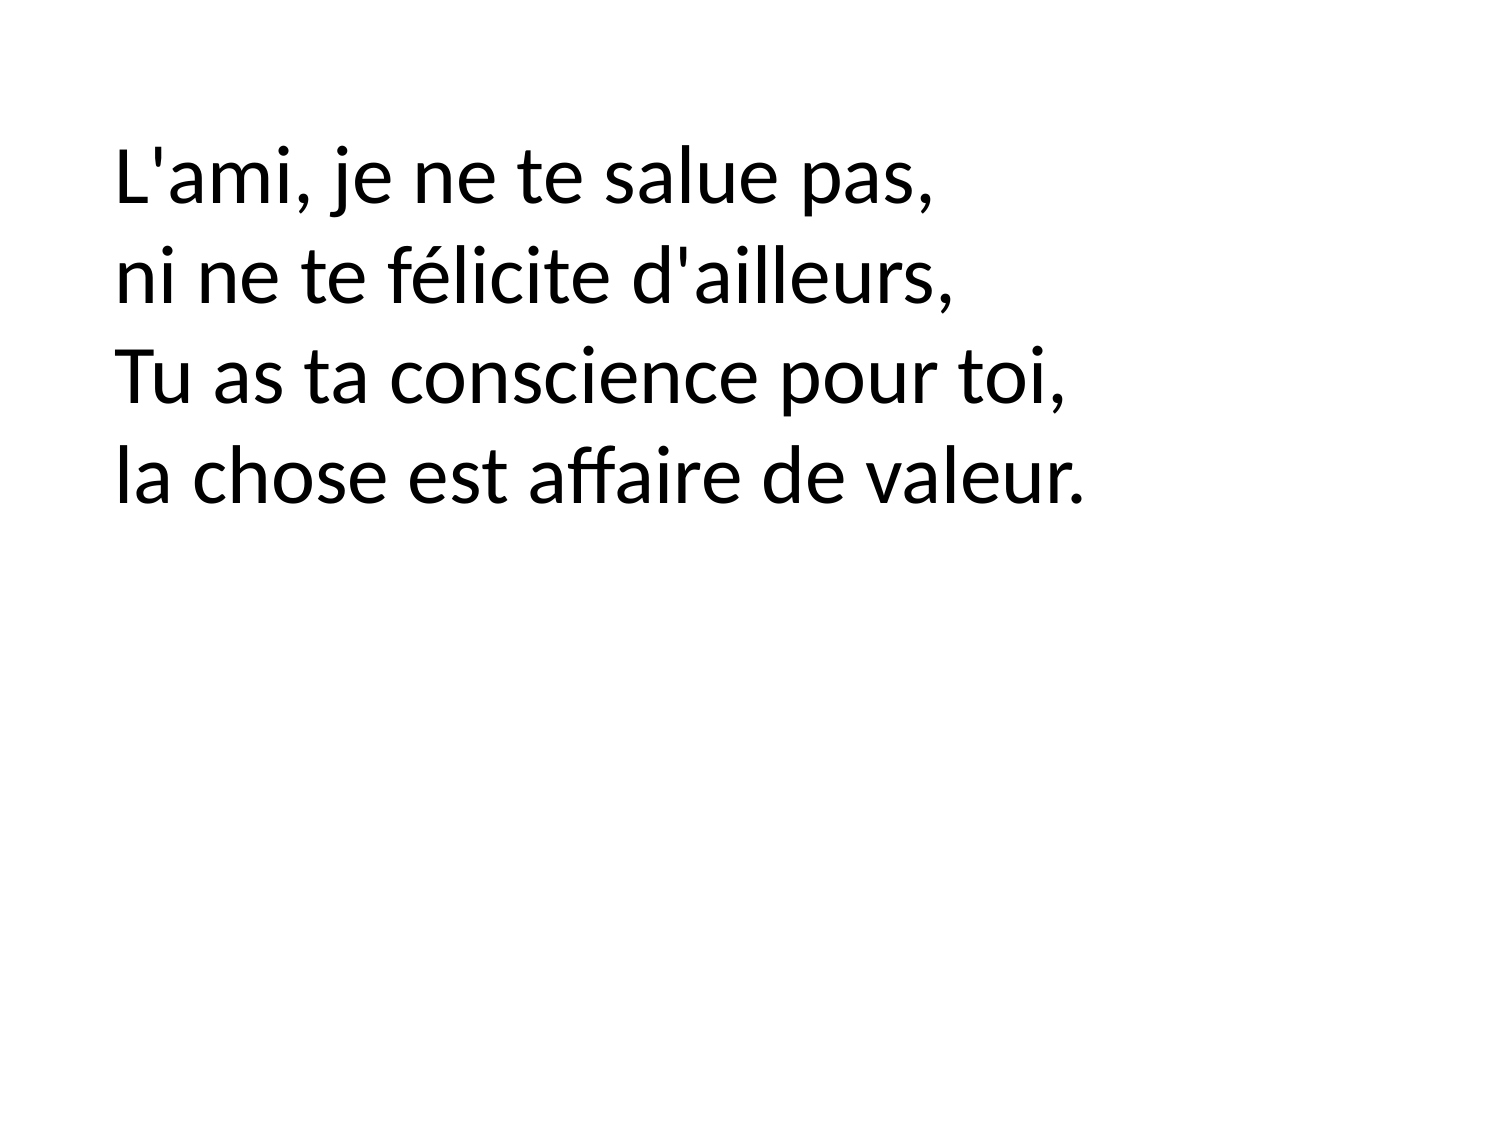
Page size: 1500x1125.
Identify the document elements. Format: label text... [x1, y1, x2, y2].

text_box L'ami, je ne te salue pas, ni ne te félicite d'ailleurs, Tu as ta conscience pour toi, la chose est affaire de valeur. [99, 112, 1413, 628]
